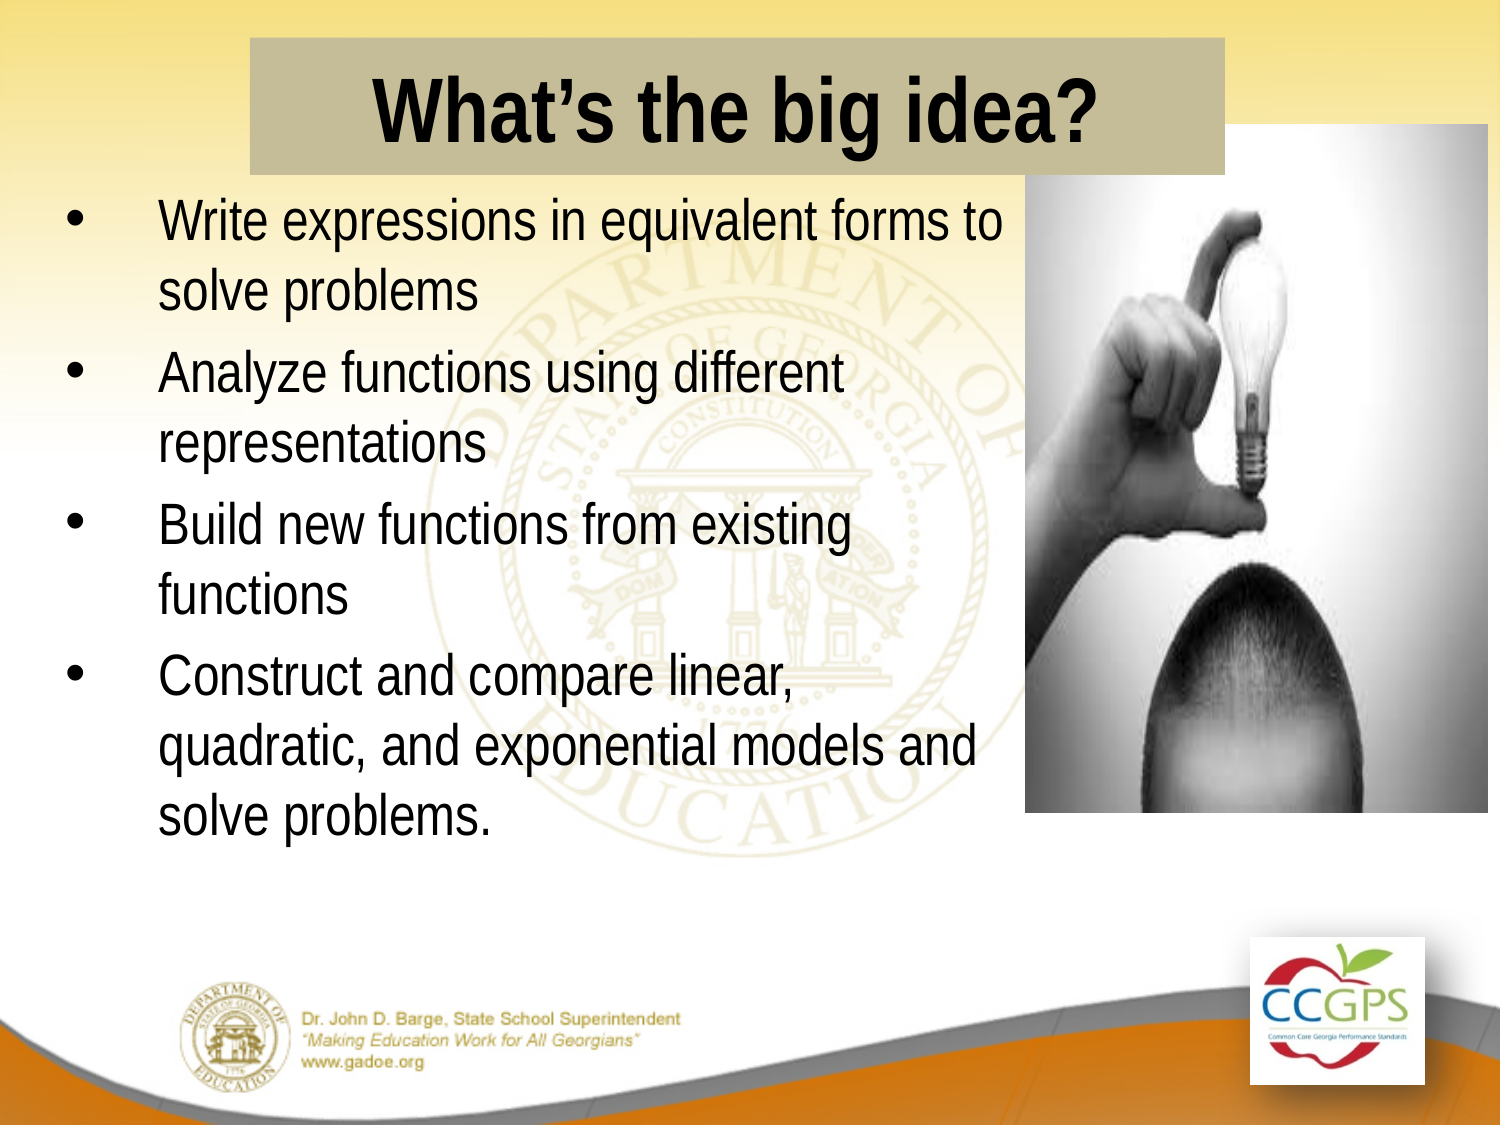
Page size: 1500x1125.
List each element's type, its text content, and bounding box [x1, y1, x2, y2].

picture [0, 0, 1500, 1125]
title What’s the big idea? [249, 37, 1226, 174]
subtitle Write expressions in equivalent forms to solve problems Analyze functions using different representations Build new functions from existing functions Construct and compare linear, quadratic, and exponential models and solve problems. [49, 174, 1026, 1038]
